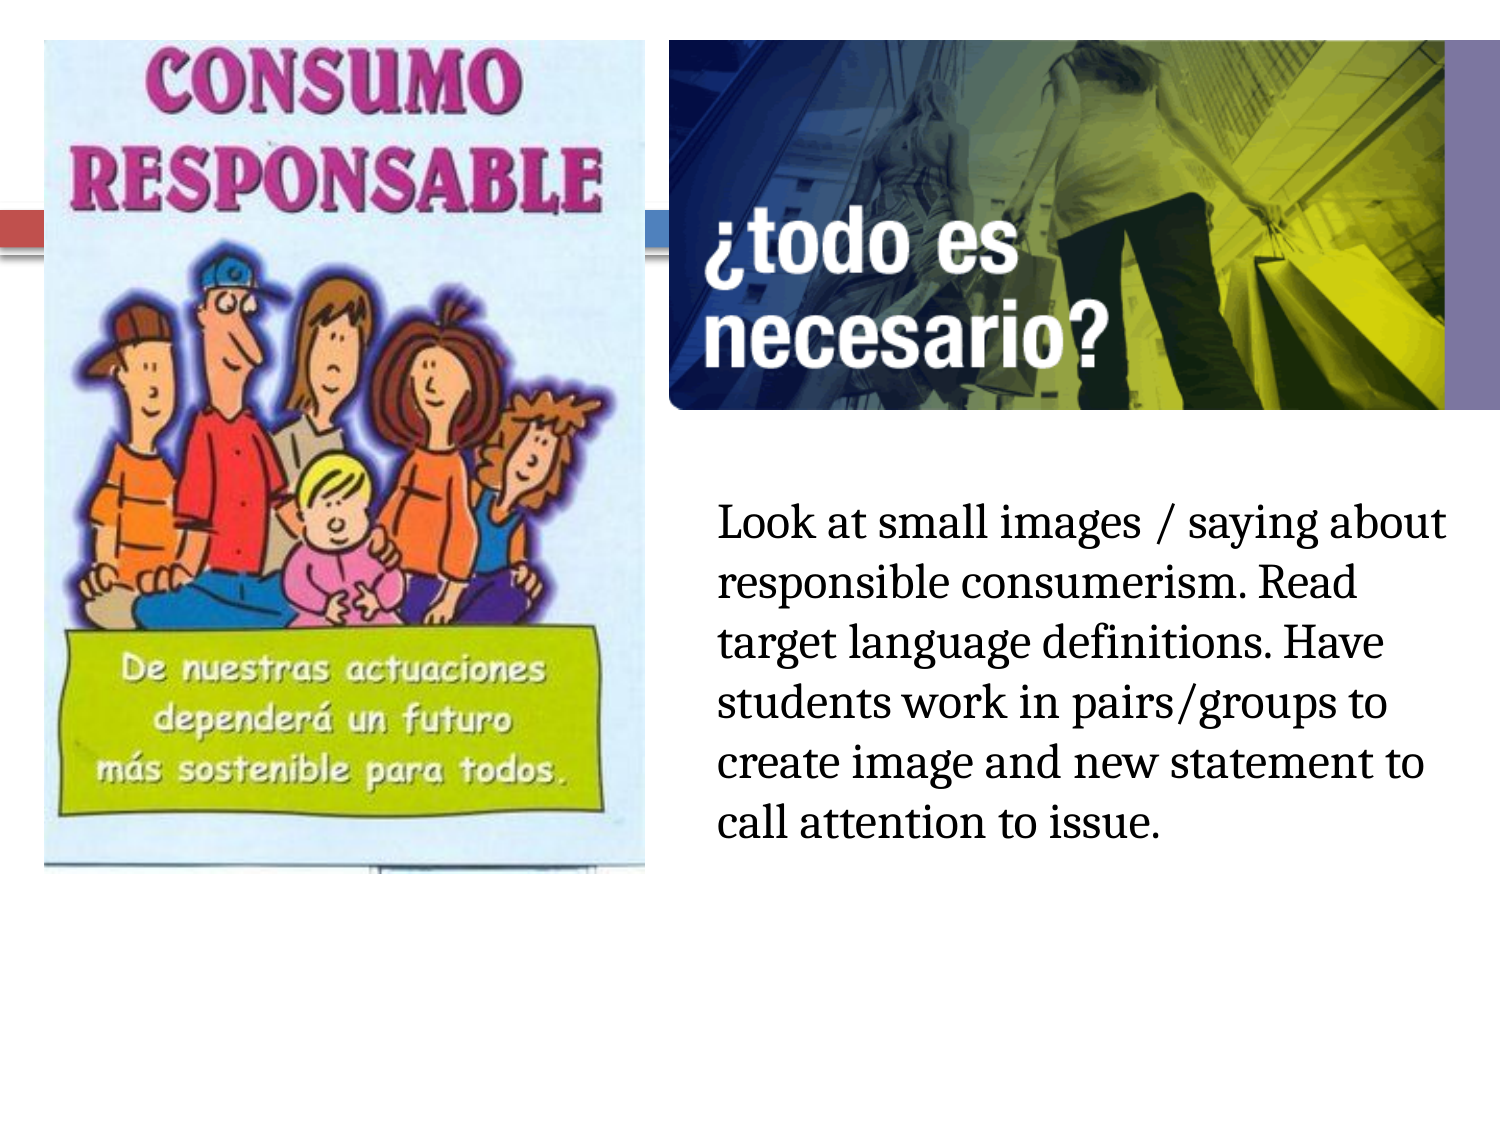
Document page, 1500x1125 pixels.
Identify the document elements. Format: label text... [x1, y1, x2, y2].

text_box Look at small images / saying about responsible consumerism. Read target language definitions. Have students work in pairs/groups to create image and new statement to call attention to issue. [702, 481, 1463, 856]
picture [668, 40, 1500, 410]
picture [44, 40, 645, 875]
